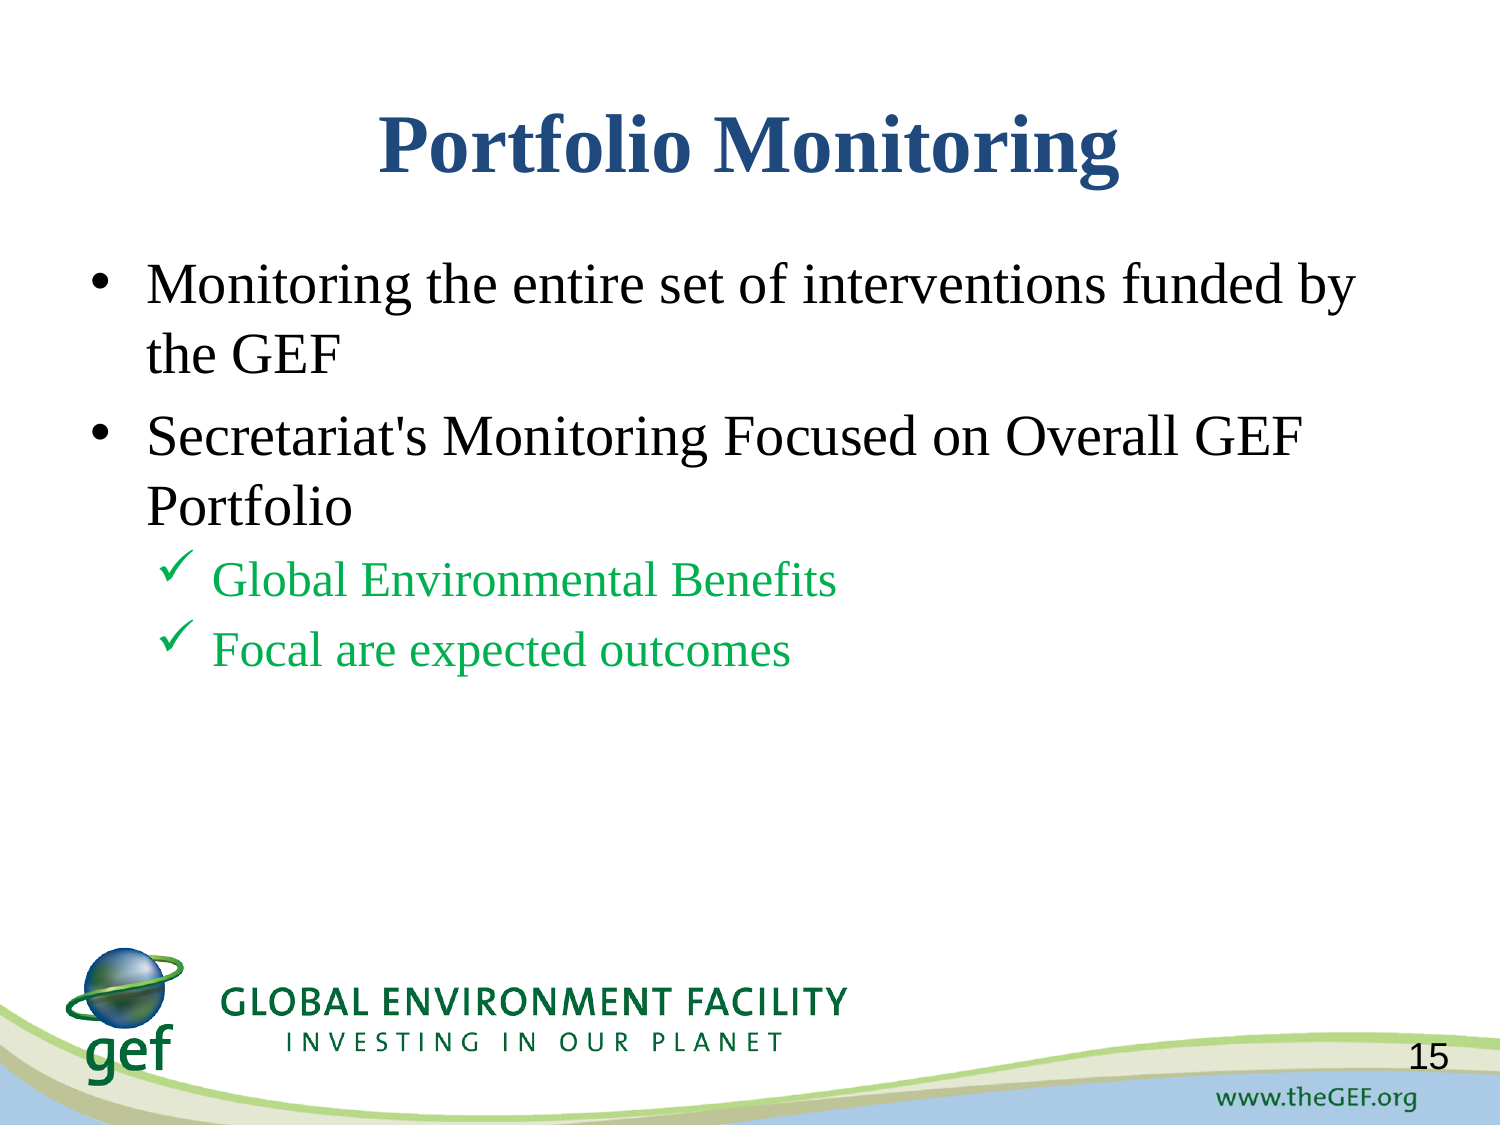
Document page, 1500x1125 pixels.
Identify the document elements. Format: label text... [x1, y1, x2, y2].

list Monitoring the entire set of interventions funded by the GEF Secretariat's Monitoring Focused on Overall GEF Portfolio Global Environmental Benefits Focal are expected outcomes [74, 237, 1426, 1006]
title Portfolio Monitoring [74, 44, 1426, 233]
picture [0, 920, 1500, 1125]
slide_number 15 [1374, 1012, 1500, 1095]
